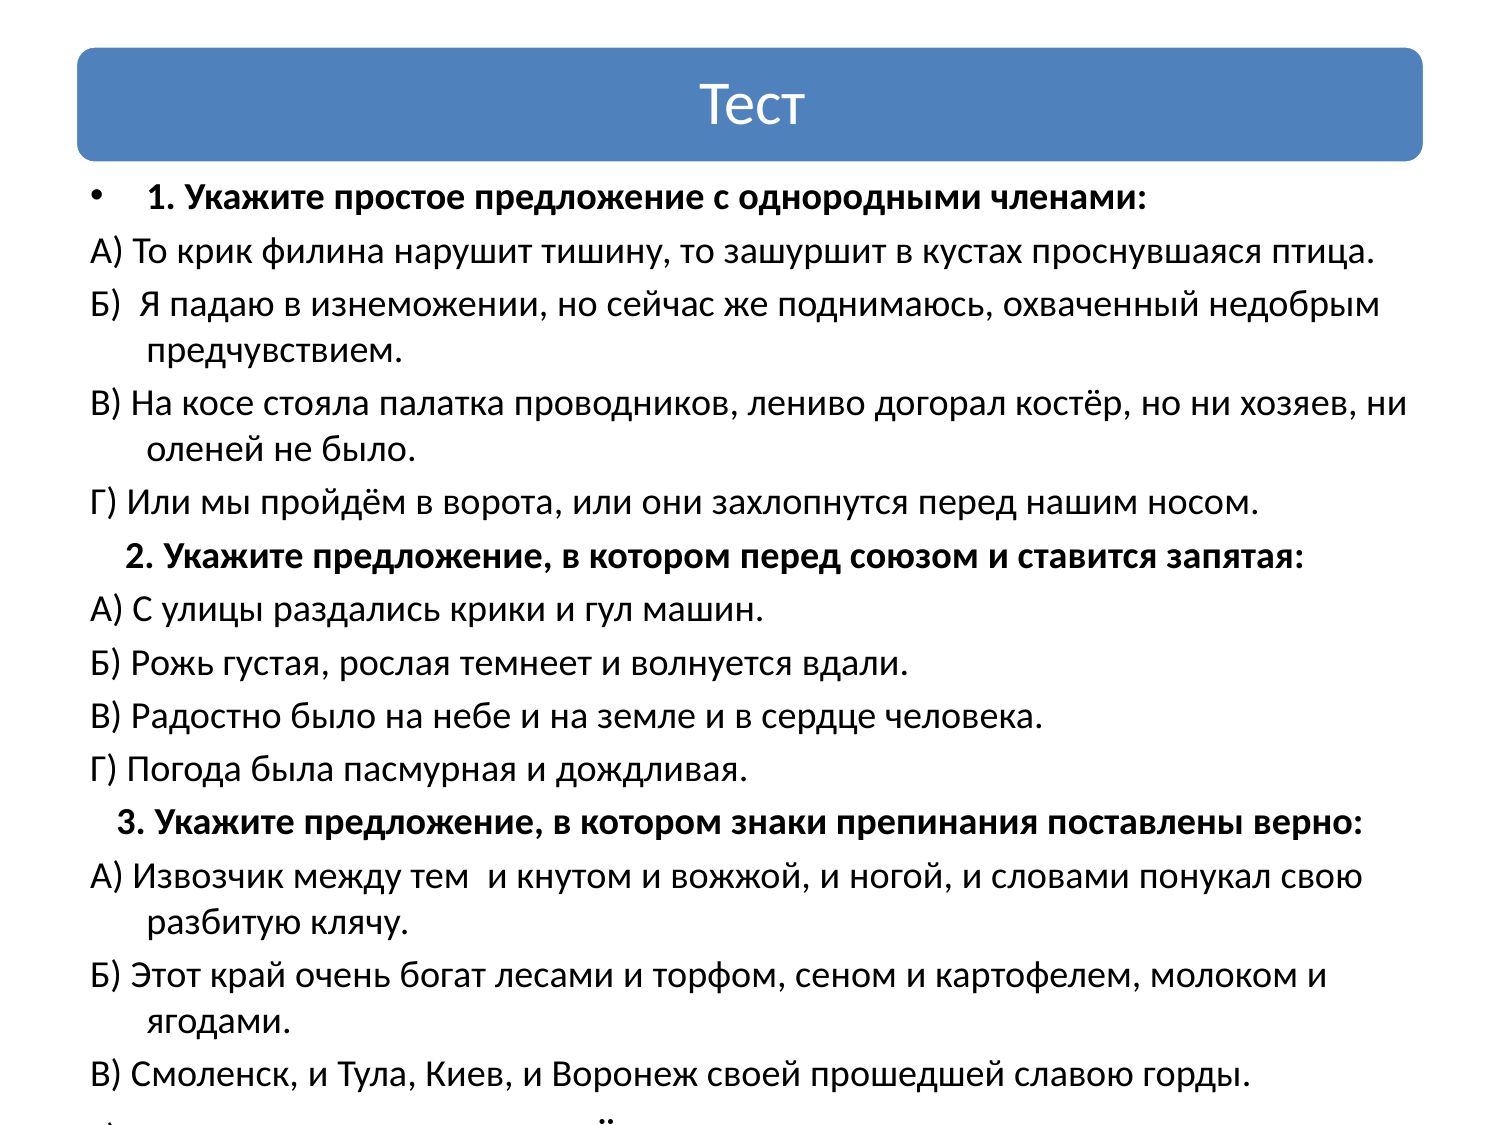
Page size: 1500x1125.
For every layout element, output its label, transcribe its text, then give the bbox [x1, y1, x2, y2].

list 1. Укажите простое предложение с однородными членами: А) То крик филина нарушит тишину, то зашуршит в кустах проснувшаяся птица. Б) Я падаю в изнеможении, но сейчас же поднимаюсь, охваченный недобрым предчувствием. В) На косе стояла палатка проводников, лениво догорал костёр, но ни хозяев, ни оленей не было. Г) Или мы пройдём в ворота, или они захлопнутся перед нашим носом. 2. Укажите предложение, в котором перед союзом и ставится запятая: А) С улицы раздались крики и гул машин. Б) Рожь густая, рослая темнеет и волнуется вдали. В) Радостно было на небе и на земле и в сердце человека. Г) Погода была пасмурная и дождливая. 3. Укажите предложение, в котором знаки препинания поставлены верно: А) Извозчик между тем и кнутом и вожжой, и ногой, и словами понукал свою разбитую клячу. Б) Этот край очень богат лесами и торфом, сеном и картофелем, молоком и ягодами. В) Смоленск, и Тула, Киев, и Воронеж своей прошедшей славою горды. Г) Далеко гулы повторяют, и рёв и треск, и шум и гам. [75, 172, 1425, 1125]
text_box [74, 44, 1426, 165]
